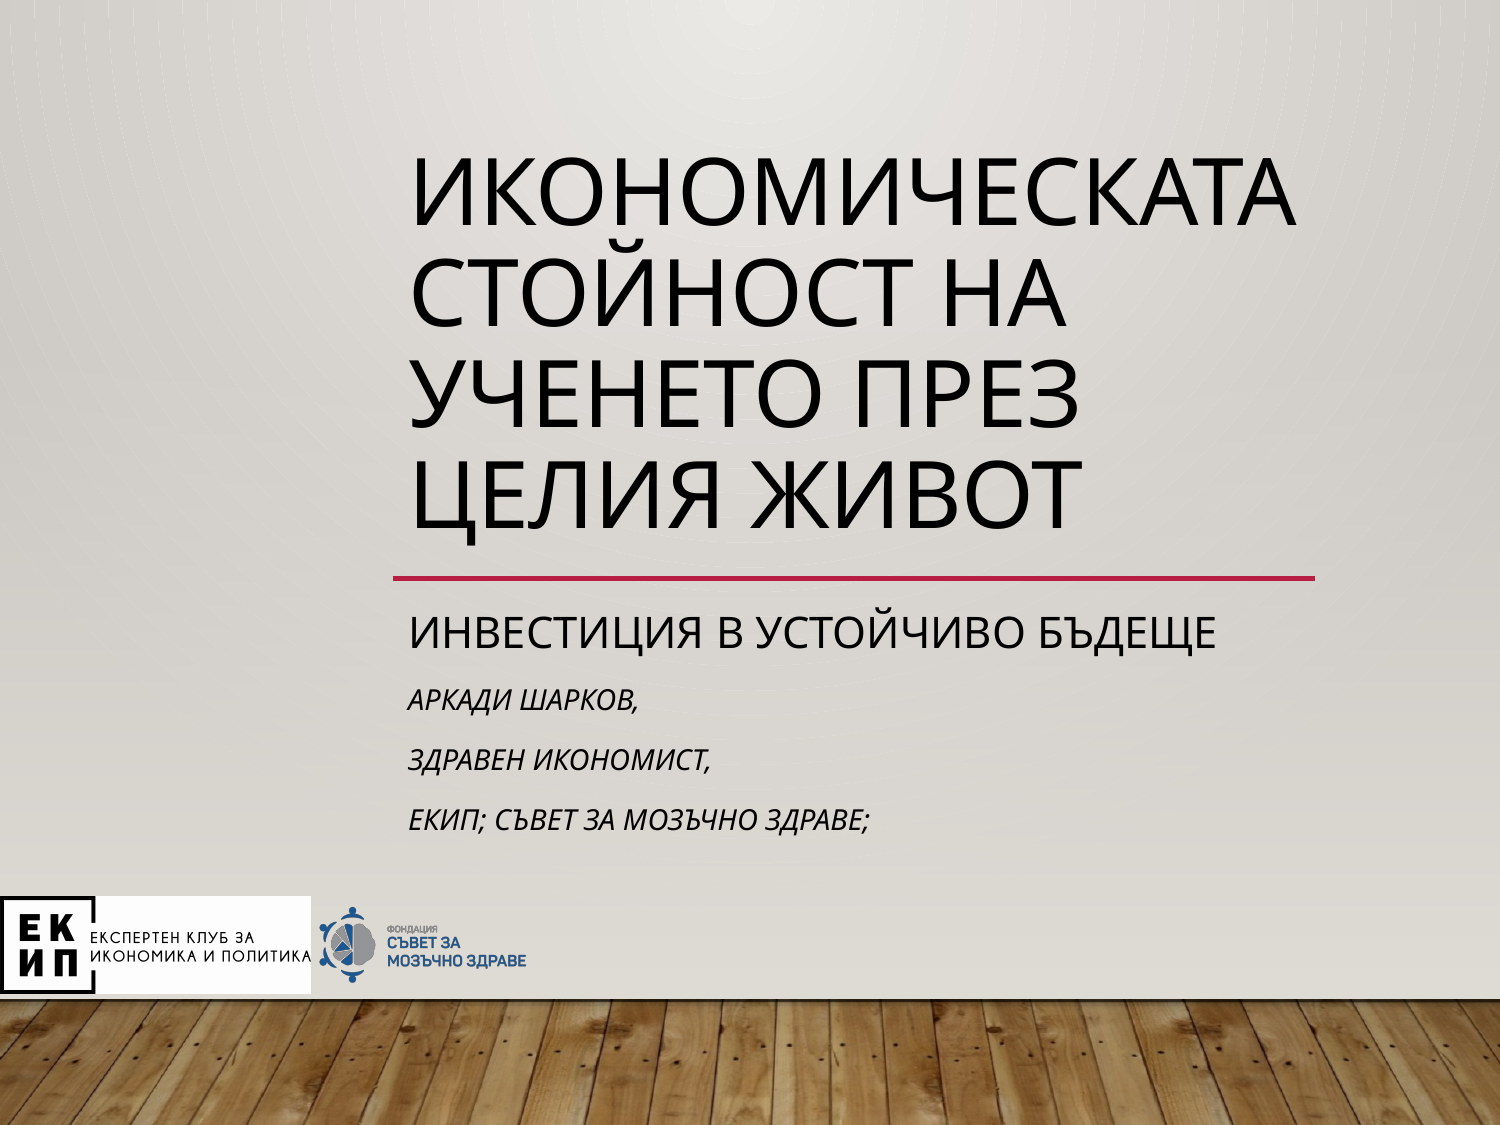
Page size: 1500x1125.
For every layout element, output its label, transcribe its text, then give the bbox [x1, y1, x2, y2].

title Икономическата стойност на ученето през целия живот [393, 131, 1315, 549]
picture [0, 896, 538, 994]
picture [0, 999, 1500, 1125]
subtitle Инвестиция в устойчиво бъдеще Аркади Шарков, Здравен икономист, ЕКИП; Съвет за мозъчно здраве; [393, 579, 1315, 855]
